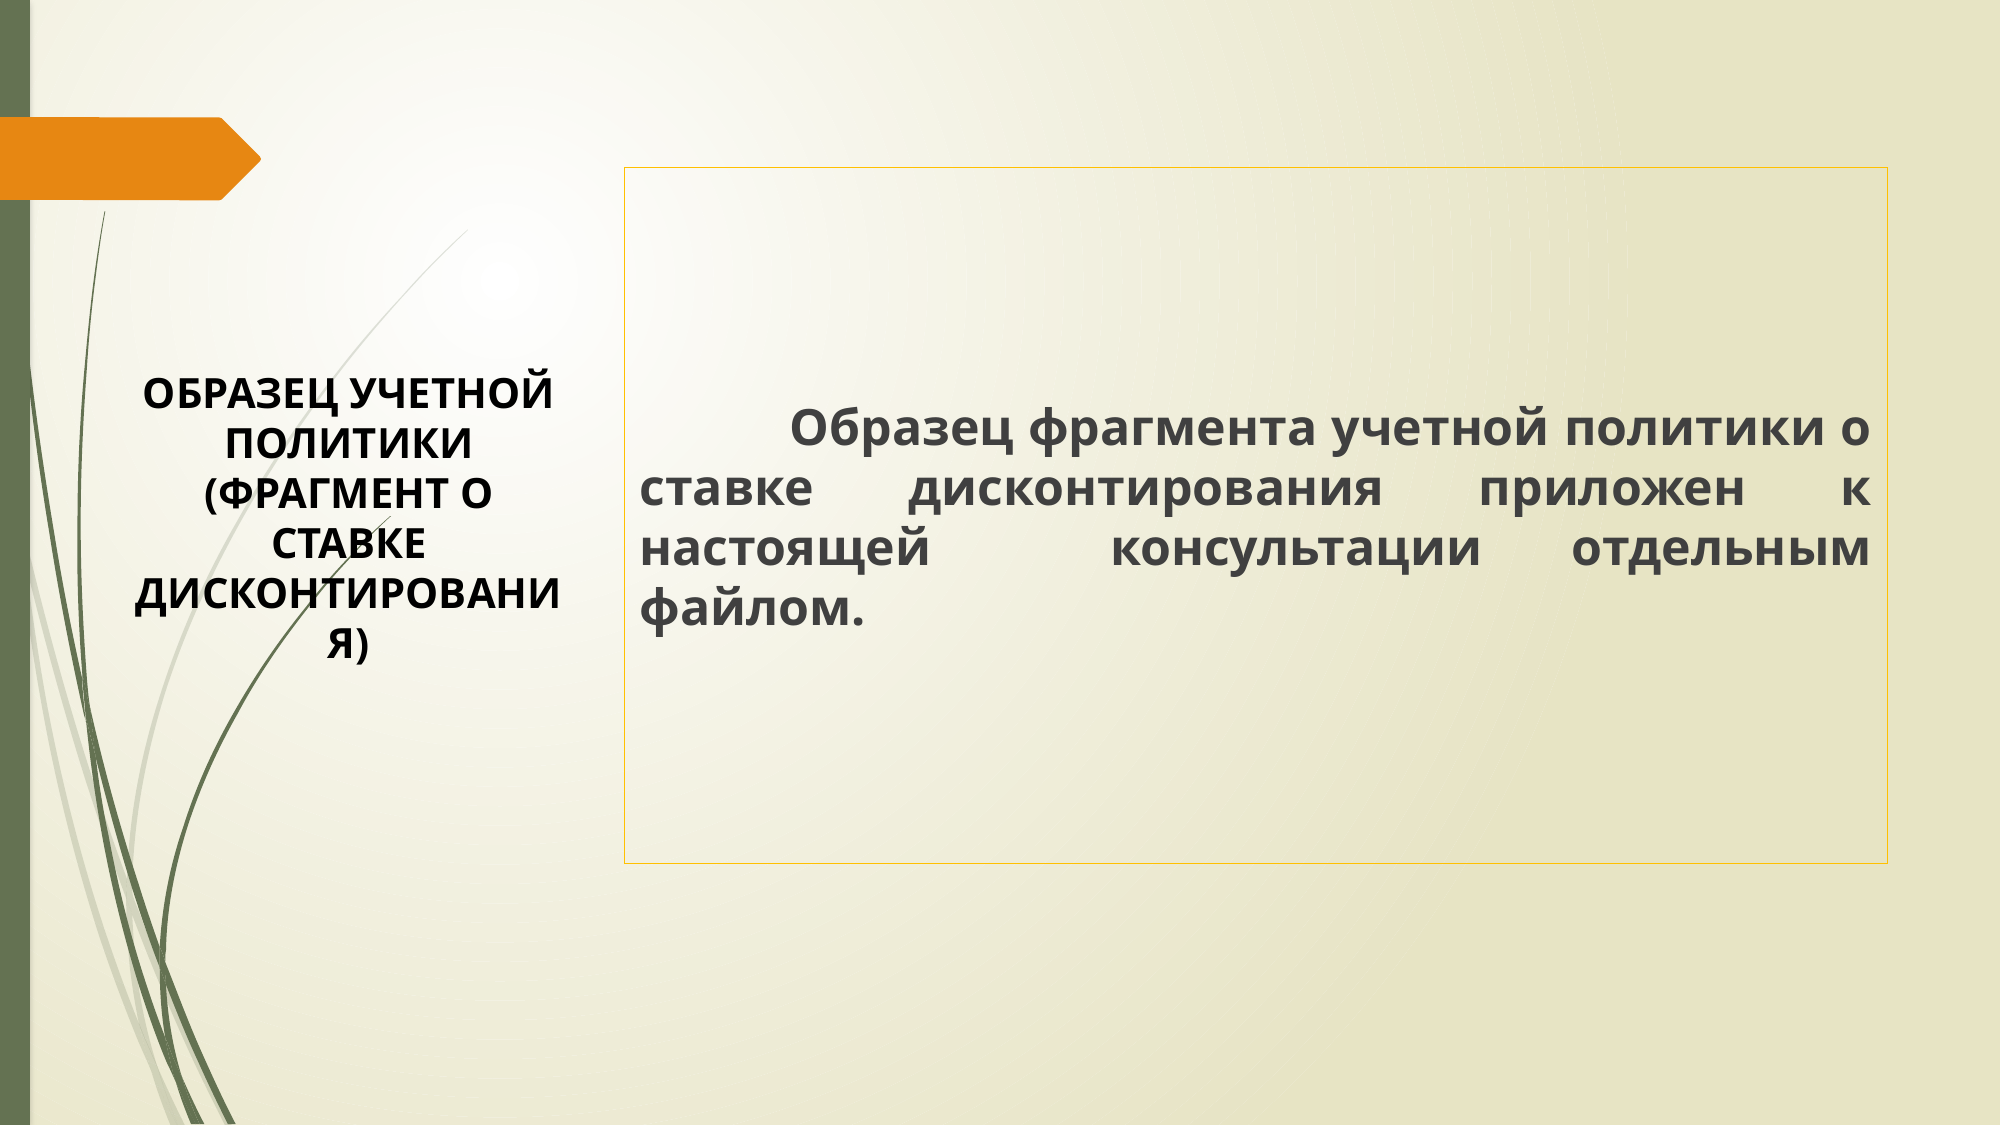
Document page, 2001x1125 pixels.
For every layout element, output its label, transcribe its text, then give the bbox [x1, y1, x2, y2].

list Образец учетной политики (фрагмент о ставке дисконтирования) [112, 227, 586, 808]
list Образец фрагмента учетной политики о ставке дисконтирования приложен к настоящей консультации отдельным файлом. [624, 167, 1888, 864]
